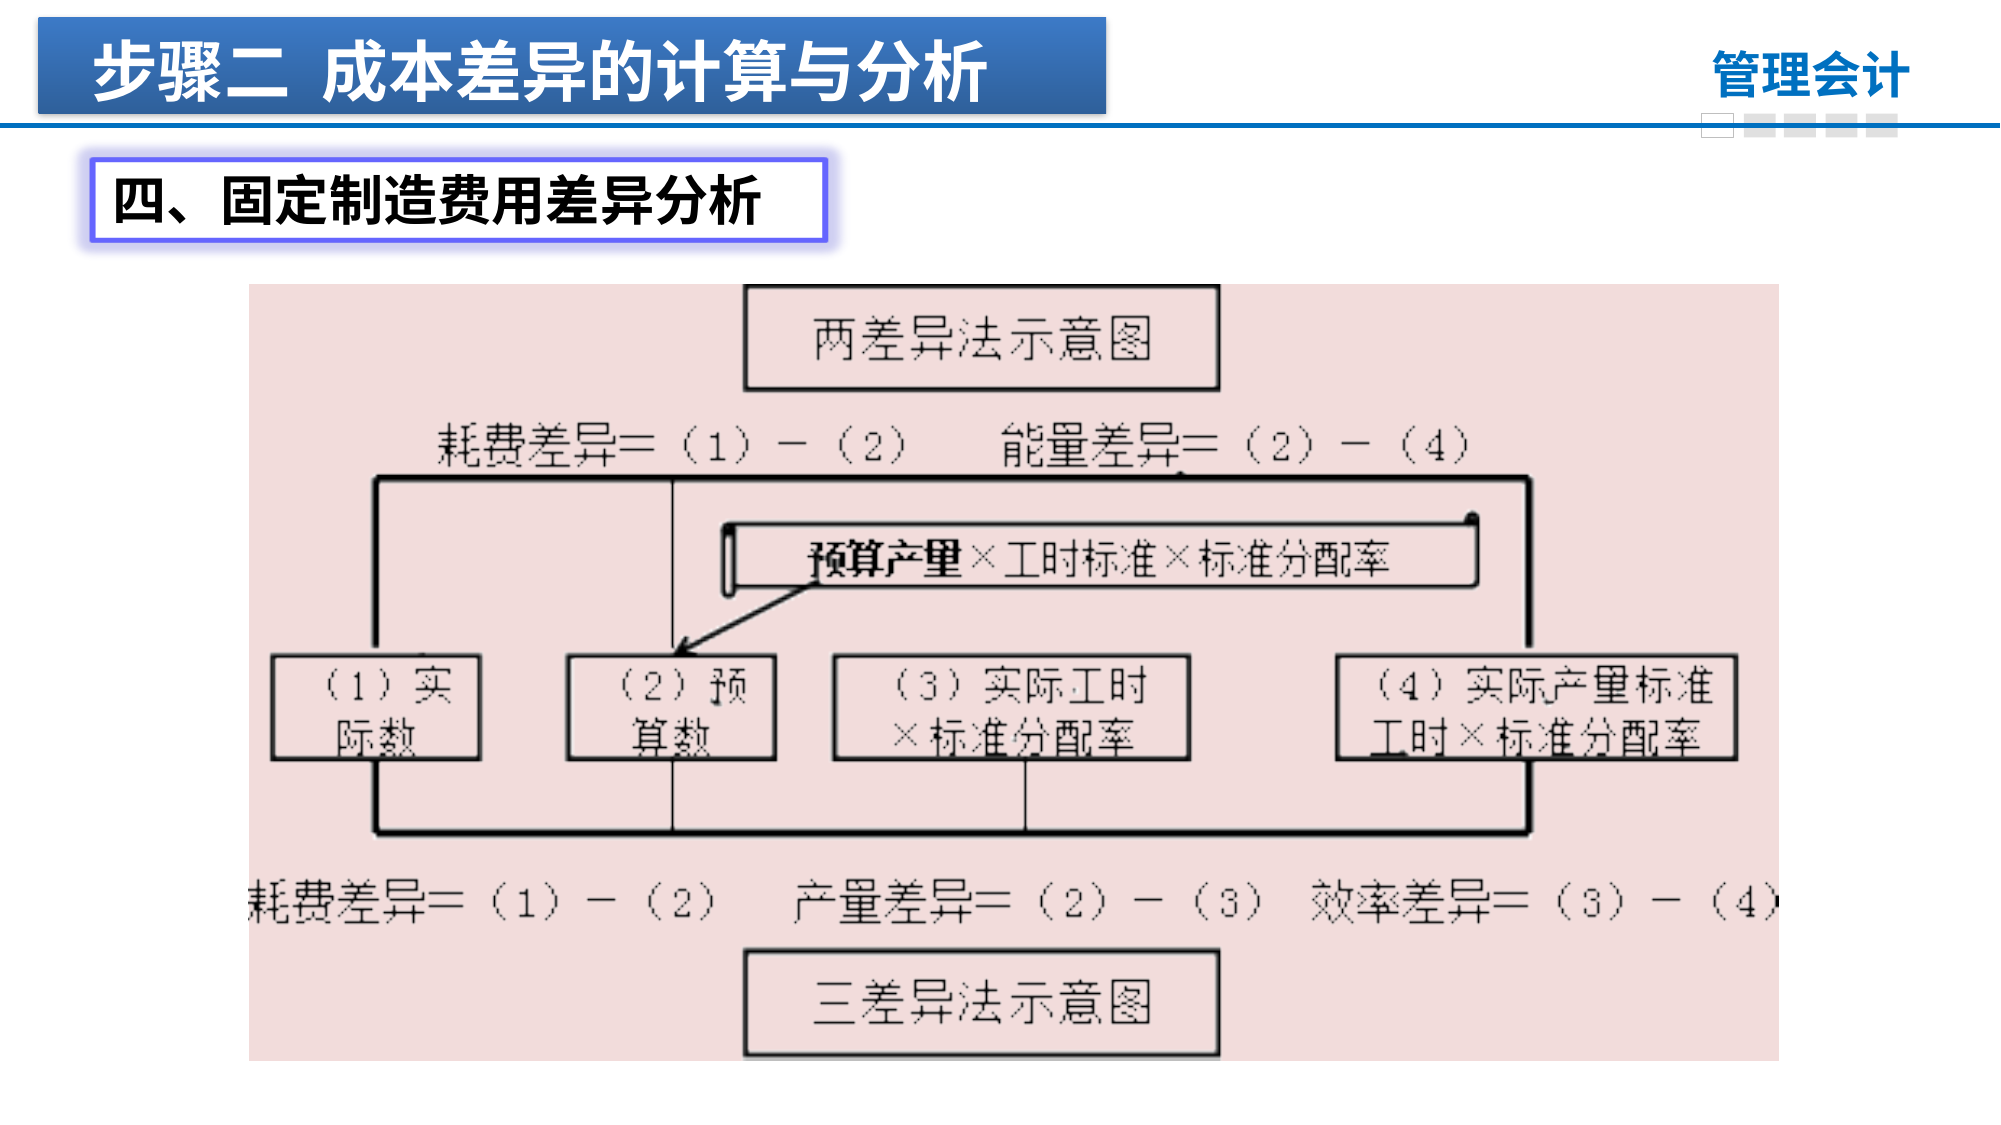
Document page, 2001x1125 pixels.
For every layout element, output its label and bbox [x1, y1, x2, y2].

picture [248, 284, 1780, 1061]
text_box [38, 17, 1107, 119]
text_box [59, 132, 859, 268]
